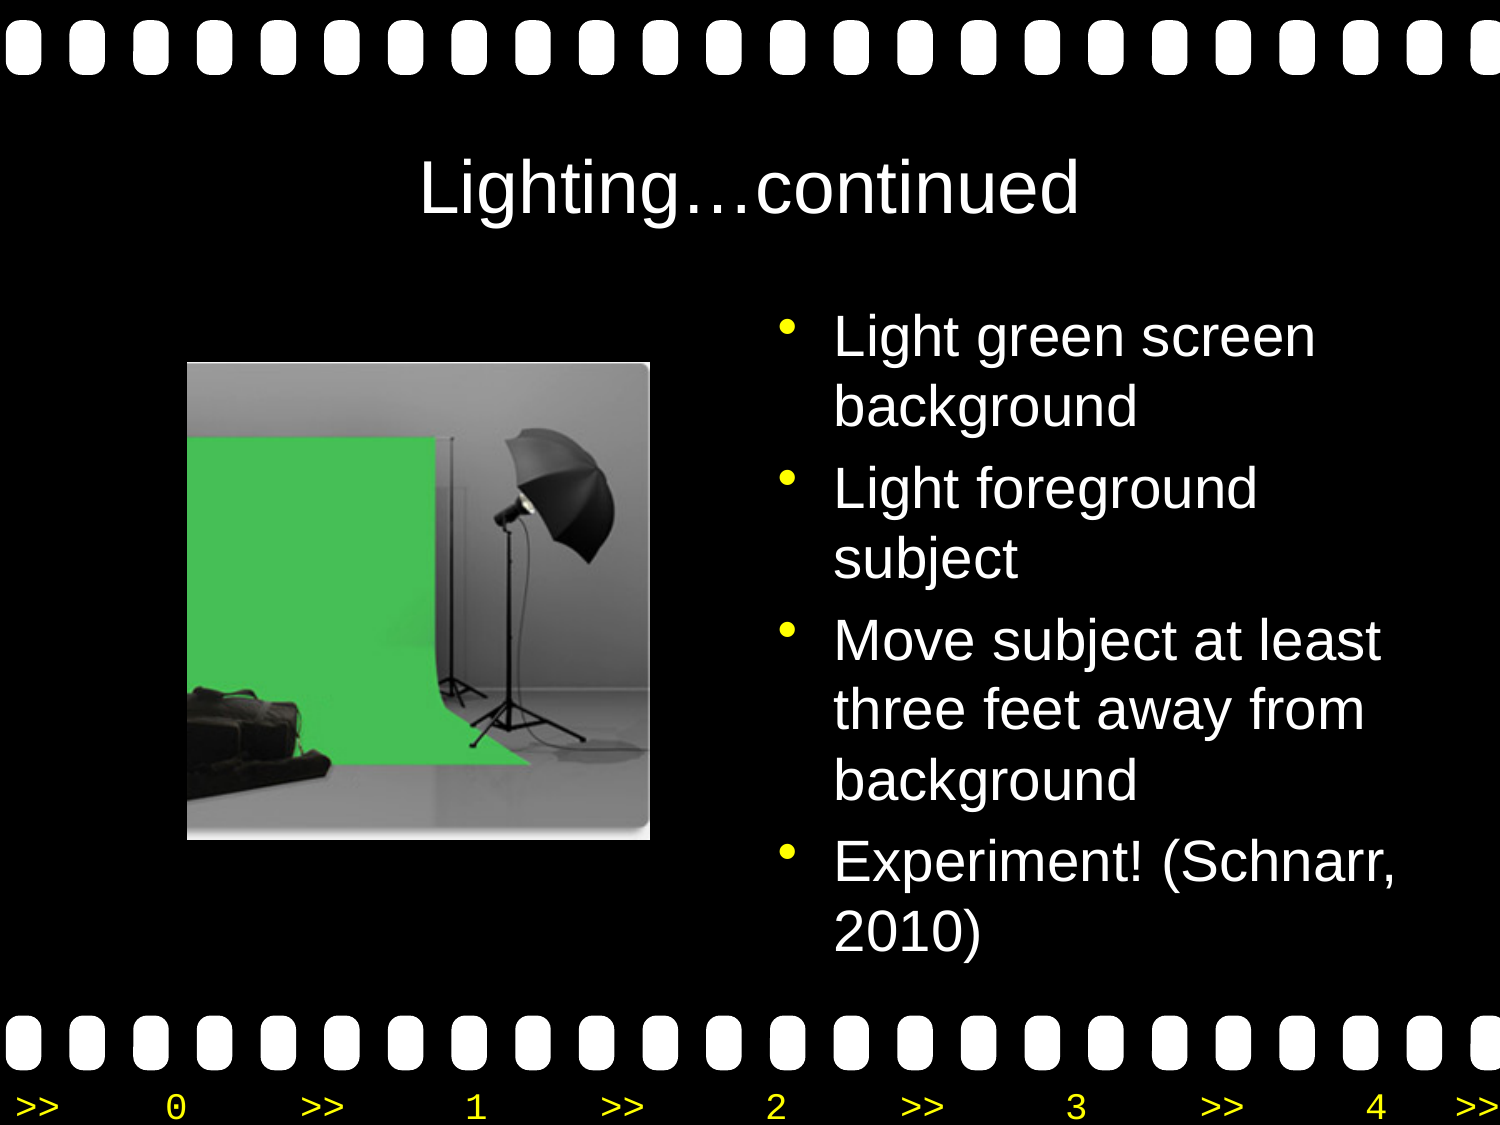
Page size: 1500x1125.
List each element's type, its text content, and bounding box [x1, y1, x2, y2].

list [187, 362, 651, 840]
list Light green screen background Light foreground subject Move subject at least three feet away from background Experiment! (Schnarr, 2010) [762, 290, 1426, 1006]
title Lighting…continued [74, 89, 1426, 278]
